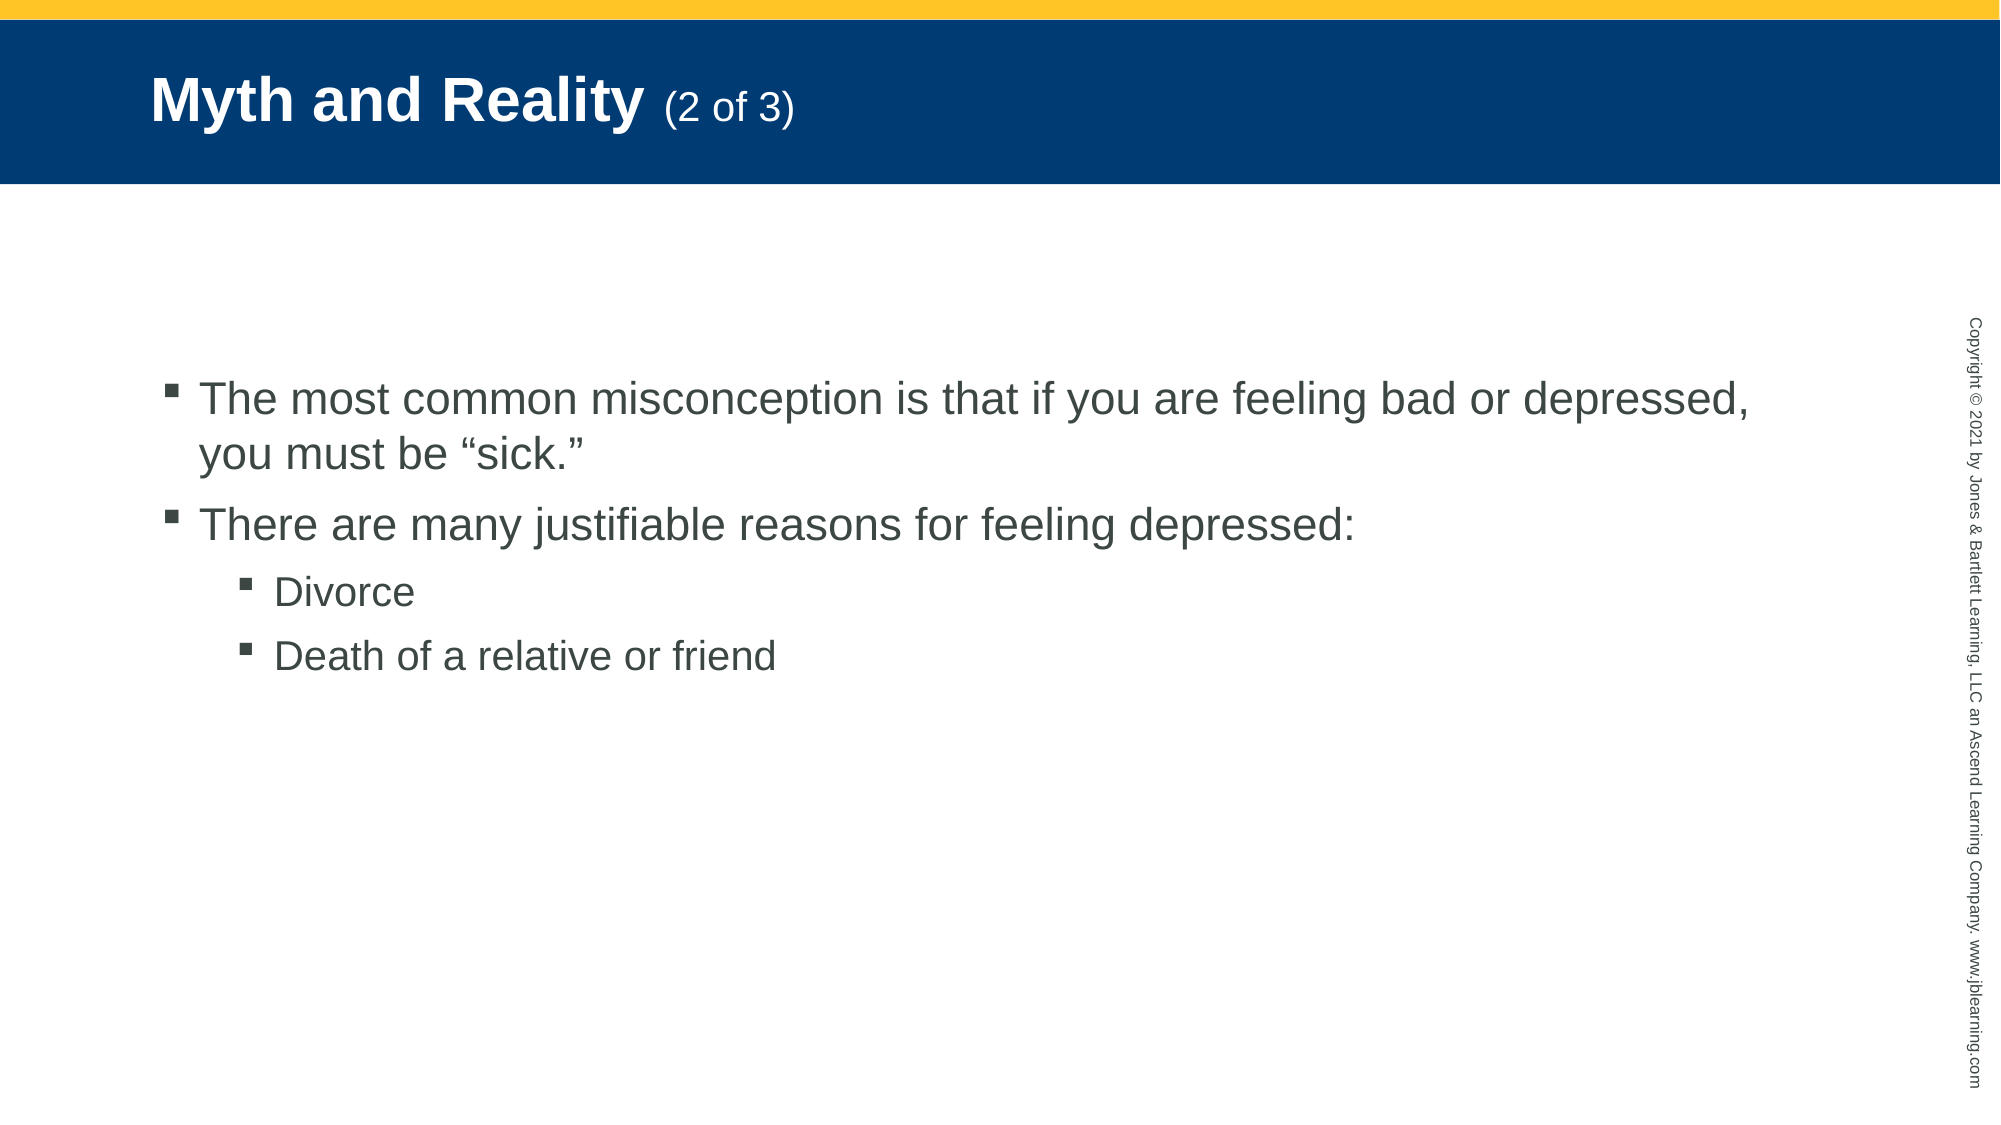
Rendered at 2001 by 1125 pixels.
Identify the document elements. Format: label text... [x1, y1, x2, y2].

title Myth and Reality (2 of 3) [0, 19, 2000, 185]
list The most common misconception is that if you are feeling bad or depressed, you must be “sick.” There are many justifiable reasons for feeling depressed: Divorce Death of a relative or friend [146, 361, 1859, 1016]
